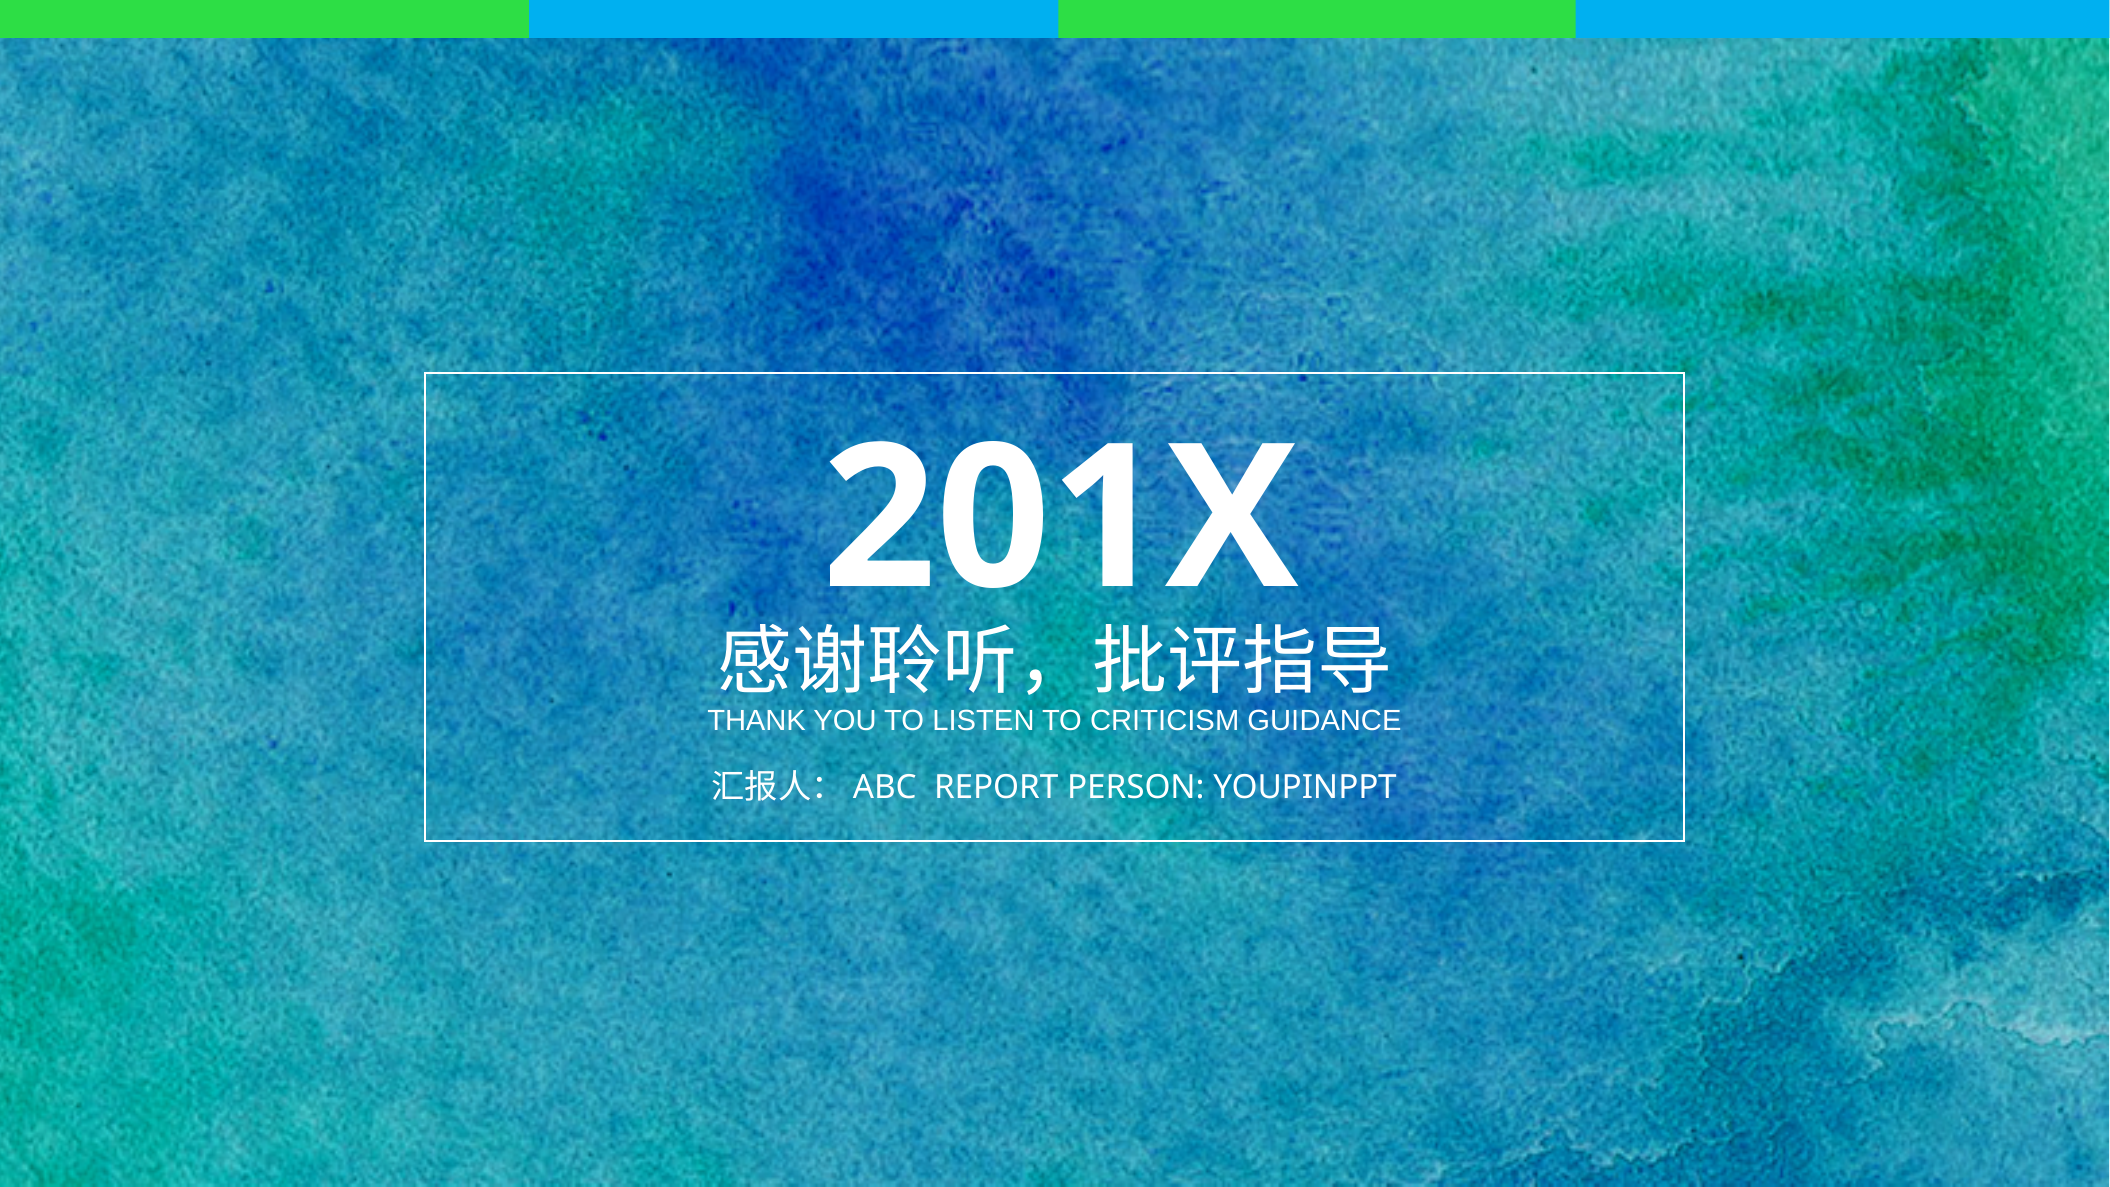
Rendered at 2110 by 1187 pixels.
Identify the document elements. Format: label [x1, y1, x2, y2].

text_box [1057, 0, 1575, 39]
text_box [424, 372, 1685, 842]
text_box [528, 0, 1057, 39]
text_box [0, 39, 2110, 1187]
text_box [0, 0, 528, 39]
text_box [1575, 0, 2110, 39]
